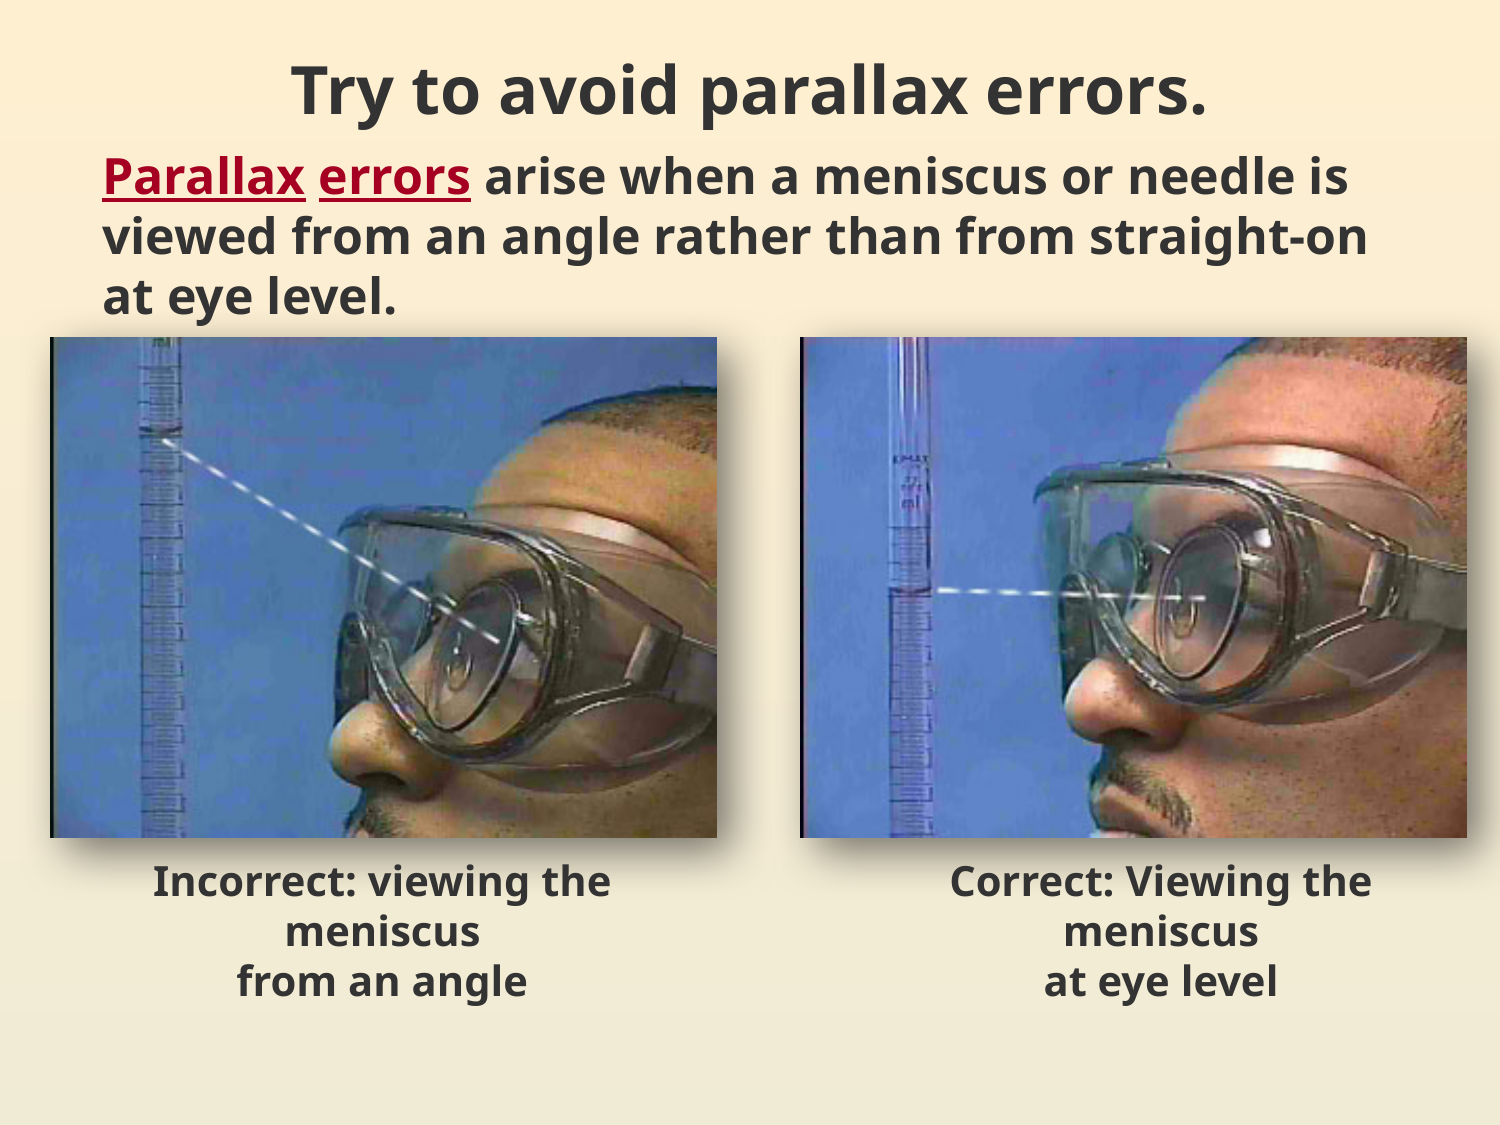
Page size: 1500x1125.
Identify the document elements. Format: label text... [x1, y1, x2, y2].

picture [799, 337, 1467, 838]
text_box Correct: Viewing the meniscus at eye level [847, 847, 1475, 1013]
text_box Parallax errors arise when a meniscus or needle is viewed from an angle rather than from straight-on at eye level. [87, 137, 1428, 333]
title Try to avoid parallax errors. [112, 49, 1388, 126]
picture [49, 337, 717, 838]
text_box Incorrect: viewing the meniscus from an angle [49, 847, 715, 1013]
